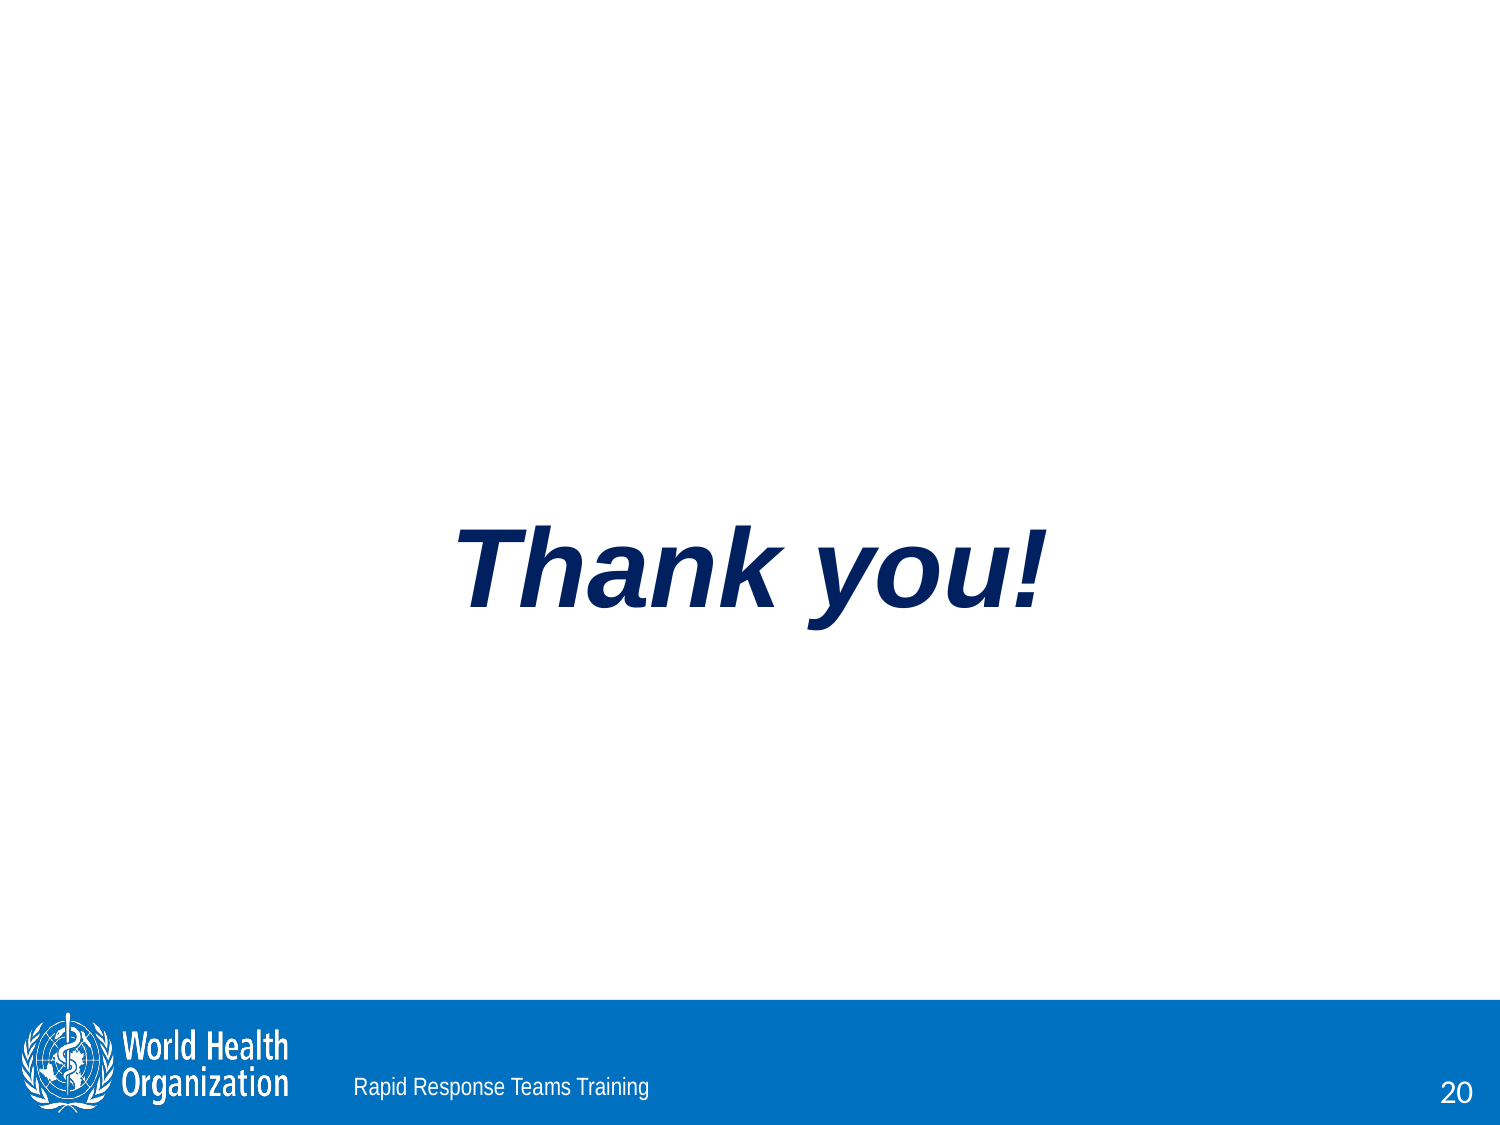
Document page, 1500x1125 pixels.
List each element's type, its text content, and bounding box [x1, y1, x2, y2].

picture [21, 1012, 288, 1113]
title Thank you! [75, 468, 1425, 657]
